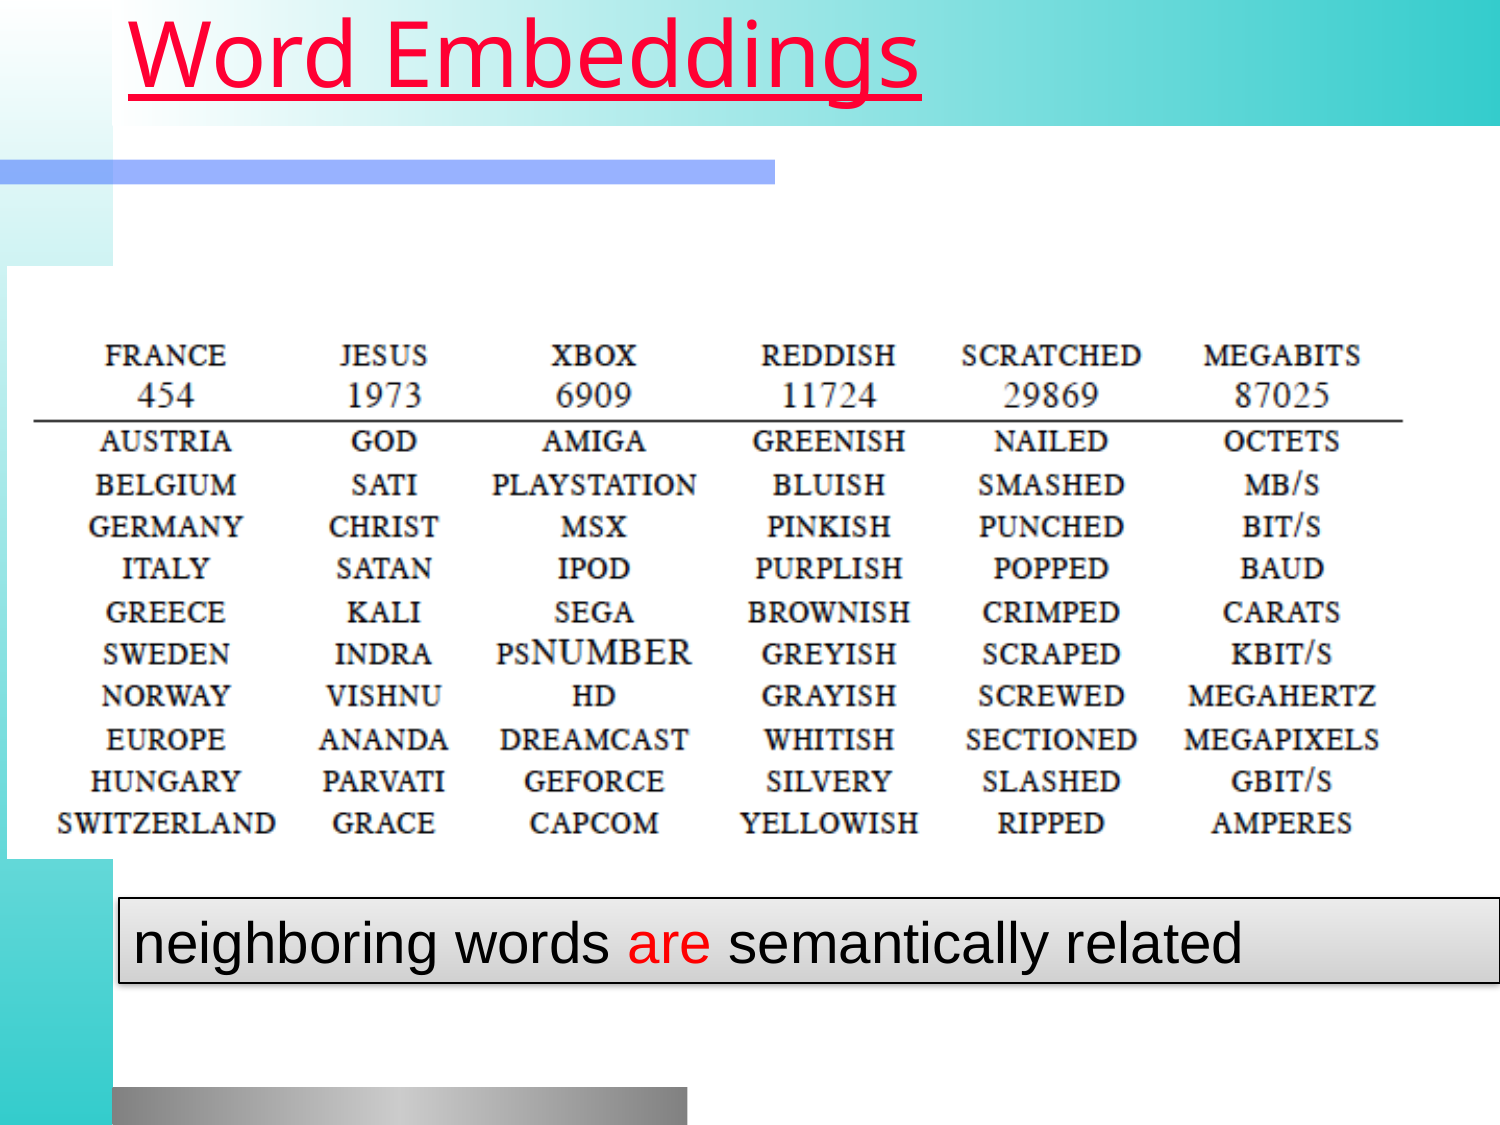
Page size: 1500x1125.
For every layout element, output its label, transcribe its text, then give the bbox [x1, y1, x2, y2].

text_box neighboring words are semantically related [118, 897, 1500, 984]
title Word Embeddings [112, 0, 1500, 121]
picture [6, 266, 1493, 859]
